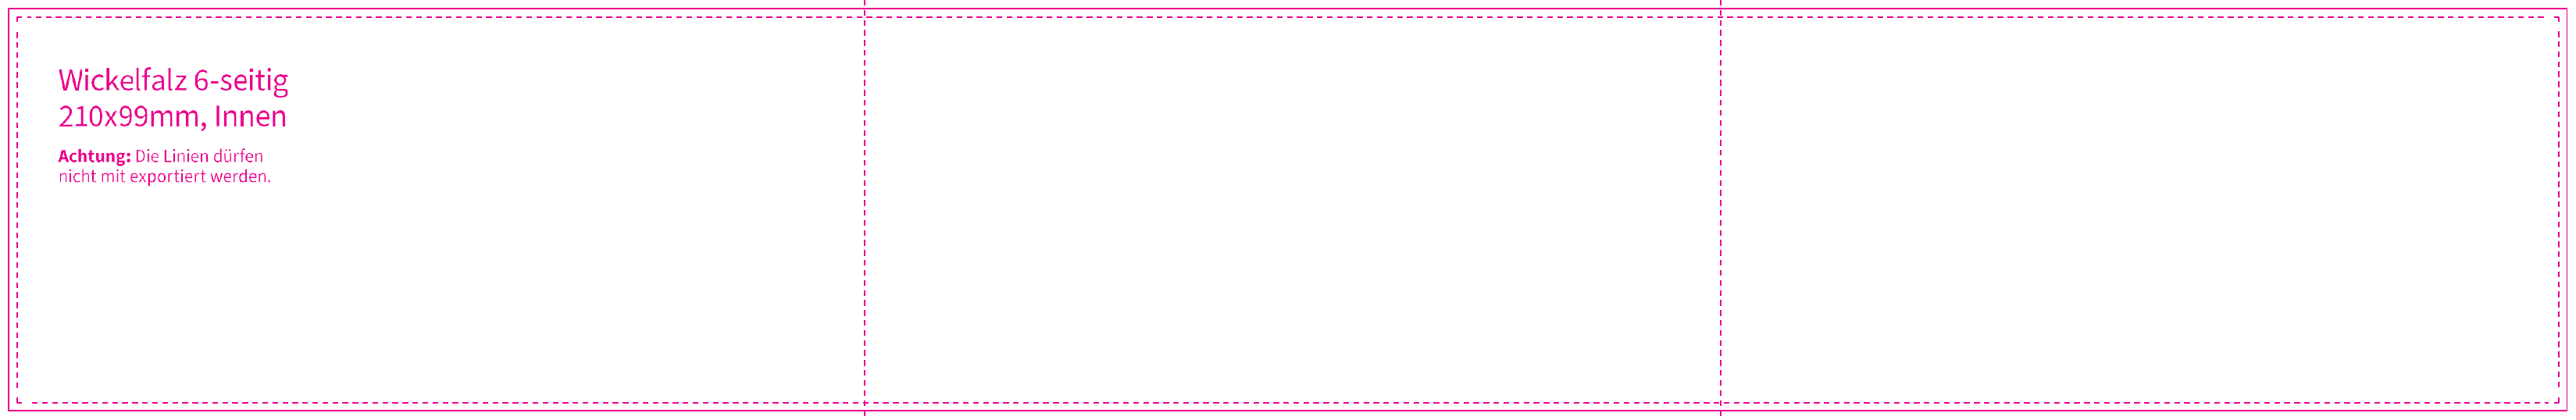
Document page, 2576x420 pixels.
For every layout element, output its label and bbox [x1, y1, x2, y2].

text_box [16, 16, 23, 23]
text_box [16, 397, 23, 403]
text_box [273, 74, 288, 98]
text_box [59, 105, 73, 126]
text_box [2553, 16, 2560, 23]
text_box [75, 105, 206, 132]
text_box [58, 148, 270, 186]
text_box [2553, 397, 2560, 403]
text_box [59, 67, 187, 91]
text_box [194, 68, 272, 91]
text_box [216, 105, 286, 127]
